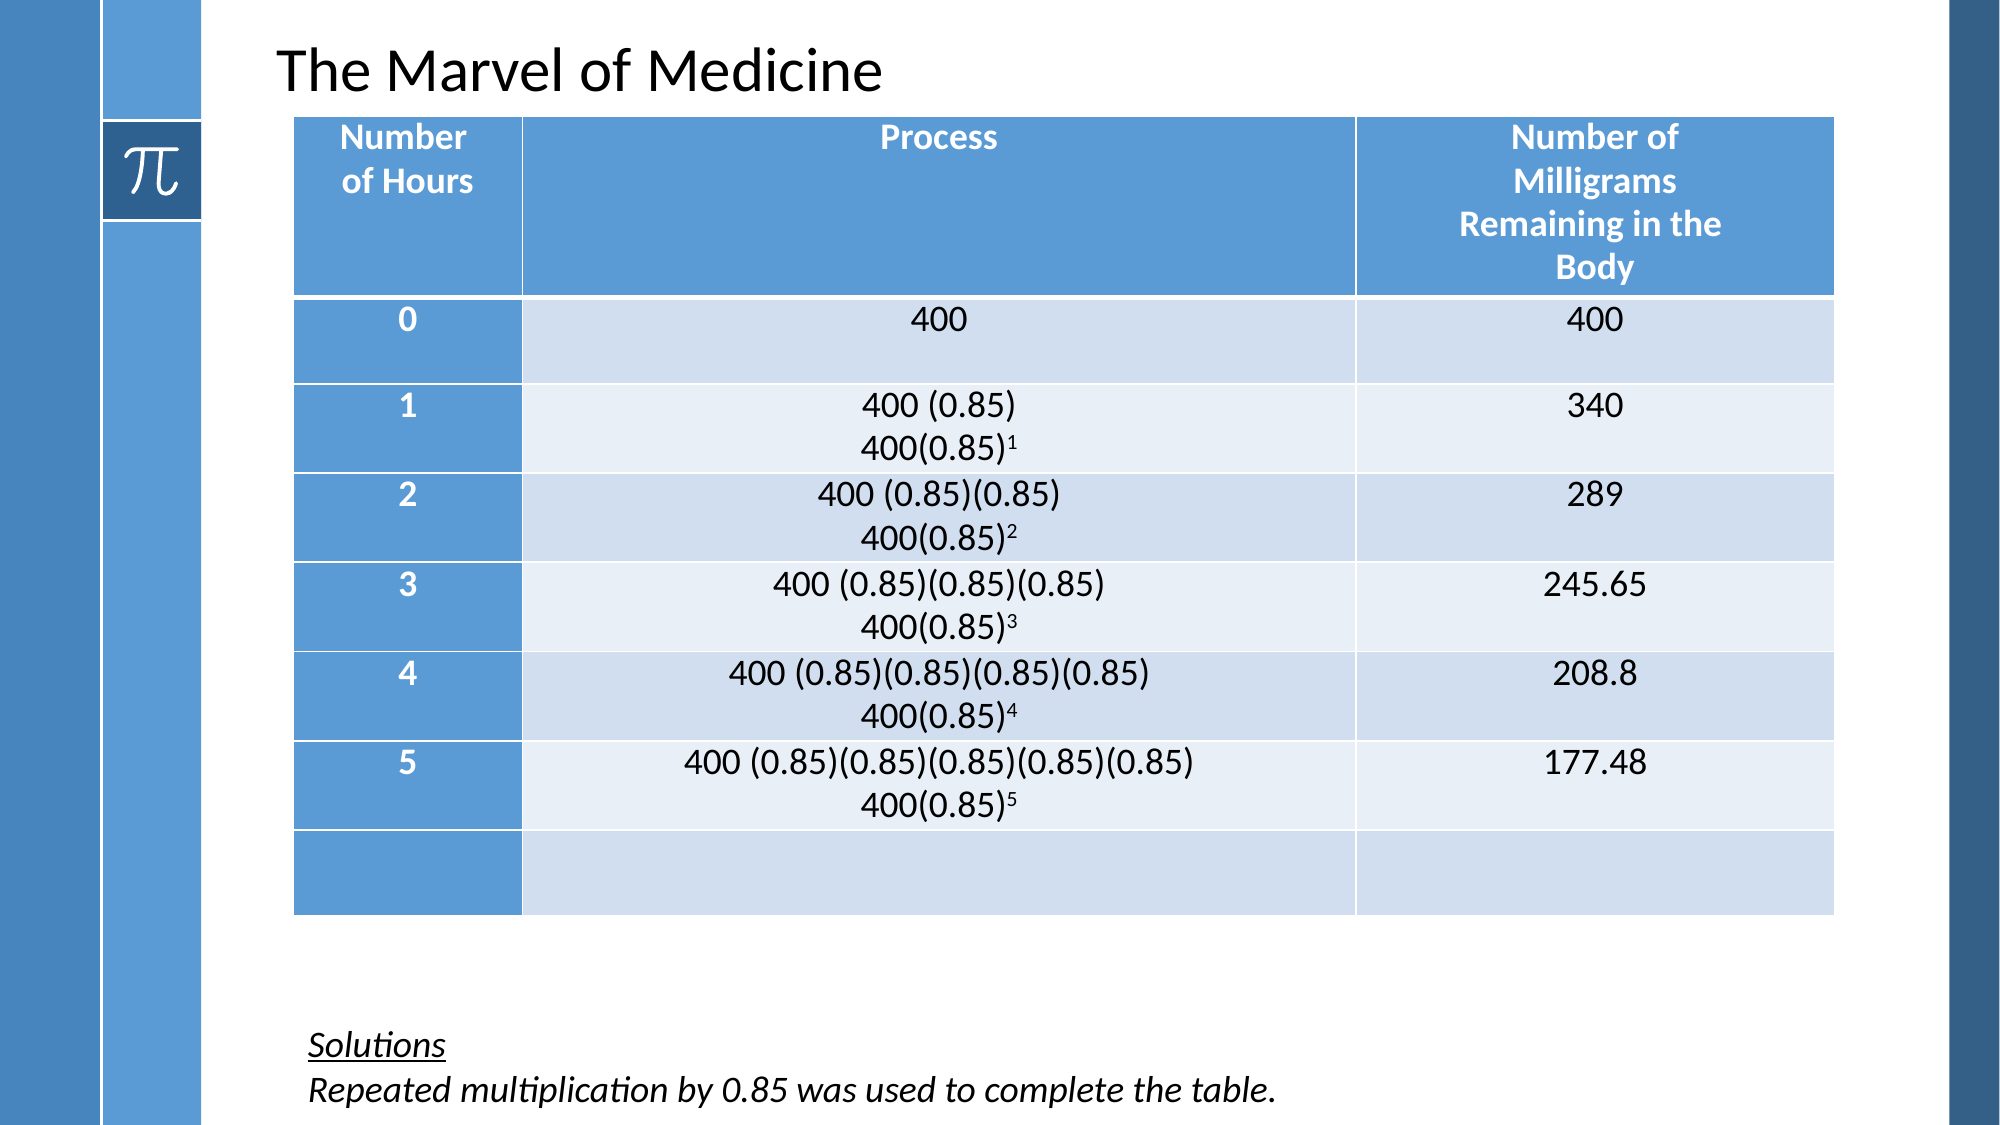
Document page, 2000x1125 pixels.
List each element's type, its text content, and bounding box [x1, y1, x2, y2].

table_header Number of Hours [294, 117, 522, 295]
table_cell 400 (0.85)(0.85)(0.85) 400(0.85)3 [523, 563, 1355, 651]
table_cell 5 [294, 742, 522, 829]
table_cell [523, 831, 1355, 915]
table_cell 4 [294, 652, 522, 740]
table_cell 0 [294, 300, 522, 383]
title The Marvel of Medicine [261, 29, 1867, 113]
table_header Process [523, 117, 1355, 295]
table_cell 400 [1357, 300, 1834, 383]
table_cell 177.48 [1357, 742, 1834, 829]
table_cell 400 [523, 300, 1355, 383]
table_cell [294, 831, 522, 915]
table_cell 400 (0.85)(0.85) 400(0.85)2 [523, 474, 1355, 561]
table_cell 340 [1357, 385, 1834, 472]
table_cell [1357, 831, 1834, 915]
table_cell 3 [294, 563, 522, 651]
table_cell 400 (0.85)(0.85)(0.85)(0.85) 400(0.85)4 [523, 652, 1355, 740]
table_cell 289 [1357, 474, 1834, 561]
table_cell 2 [294, 474, 522, 561]
text_box Solutions Repeated multiplication by 0.85 was used to complete the table. [293, 1012, 1813, 1118]
table_cell 245.65 [1357, 563, 1834, 651]
table_cell 400 (0.85) 400(0.85)1 [523, 385, 1355, 472]
table_cell 1 [294, 385, 522, 472]
table_cell 208.8 [1357, 652, 1834, 740]
table_header Number of Milligrams Remaining in the Body [1357, 117, 1834, 295]
table_cell 400 (0.85)(0.85)(0.85)(0.85)(0.85) 400(0.85)5 [523, 742, 1355, 829]
